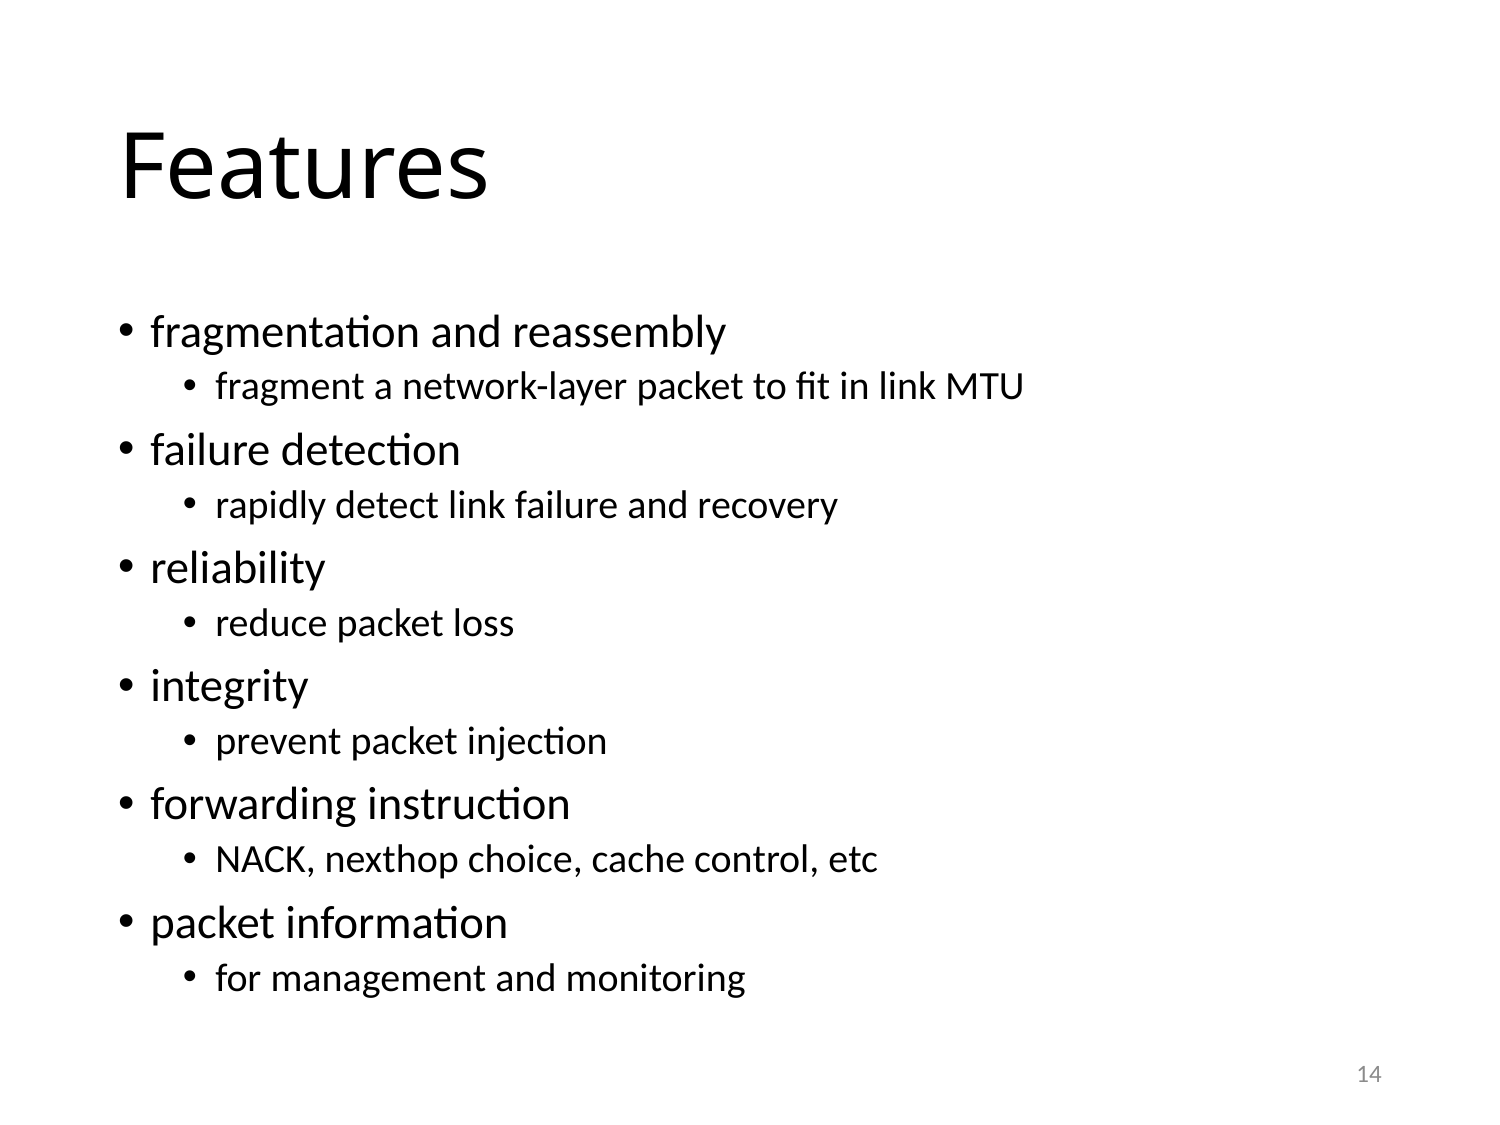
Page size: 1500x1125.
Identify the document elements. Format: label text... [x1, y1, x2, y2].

title Features [103, 59, 1397, 278]
list fragmentation and reassembly fragment a network-layer packet to fit in link MTU failure detection rapidly detect link failure and recovery reliability reduce packet loss integrity prevent packet injection forwarding instruction NACK, nexthop choice, cache control, etc packet information for management and monitoring [103, 299, 1397, 1014]
slide_number 14 [1059, 1042, 1397, 1103]
